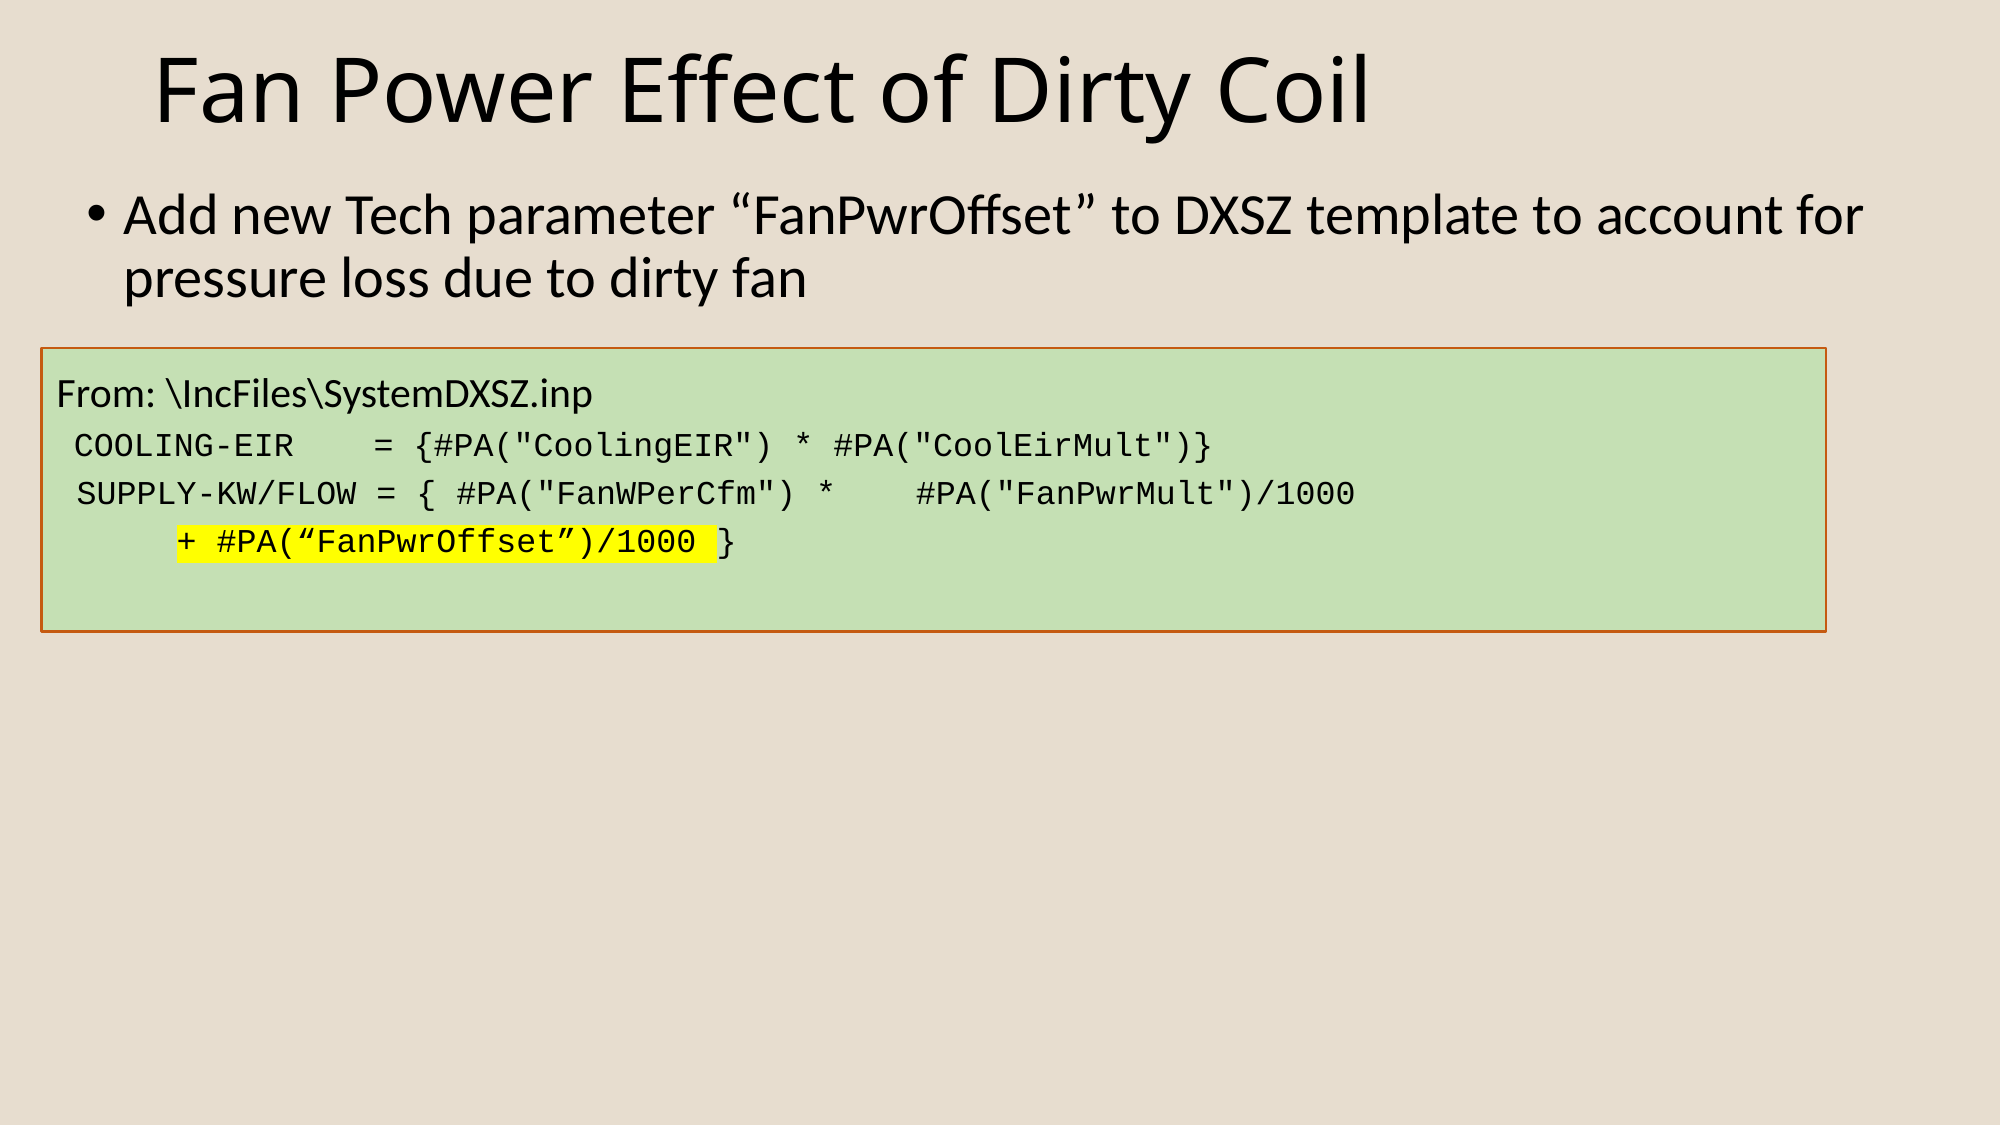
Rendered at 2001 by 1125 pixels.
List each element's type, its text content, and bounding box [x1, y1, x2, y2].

list Add new Tech parameter “FanPwrOffset” to DXSZ template to account for pressure loss due to dirty fan [71, 177, 1945, 416]
title Fan Power Effect of Dirty Coil [137, 37, 1863, 150]
text_box From: \IncFiles\SystemDXSZ.inp COOLING-EIR = {#PA("CoolingEIR") * #PA("CoolEirMult")} SUPPLY-KW/FLOW = { #PA("FanWPerCfm") * #PA("FanPwrMult")/1000 + #PA(“FanPwrOffset”)/1000 } [41, 347, 1827, 632]
